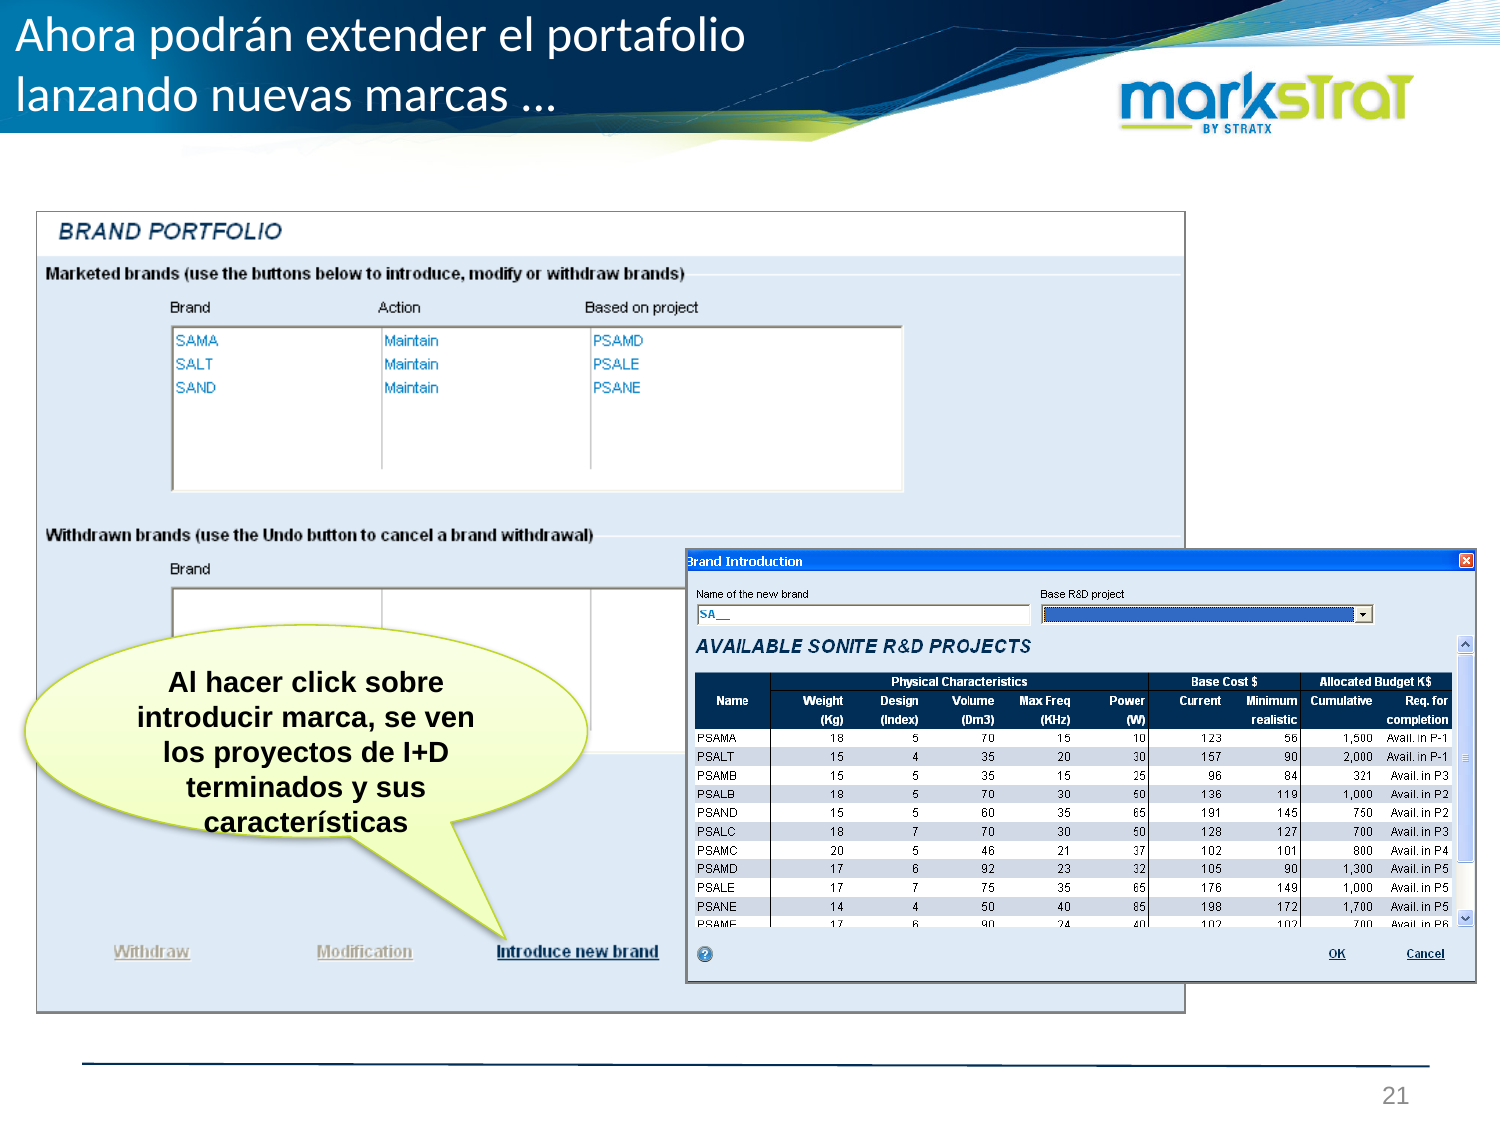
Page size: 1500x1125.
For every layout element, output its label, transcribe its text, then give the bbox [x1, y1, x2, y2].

slide_number 21 [1074, 1065, 1425, 1125]
title Ahora podrán extender el portafolio lanzando nuevas marcas ... [0, 24, 913, 153]
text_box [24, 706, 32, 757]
picture [0, 0, 1500, 1125]
